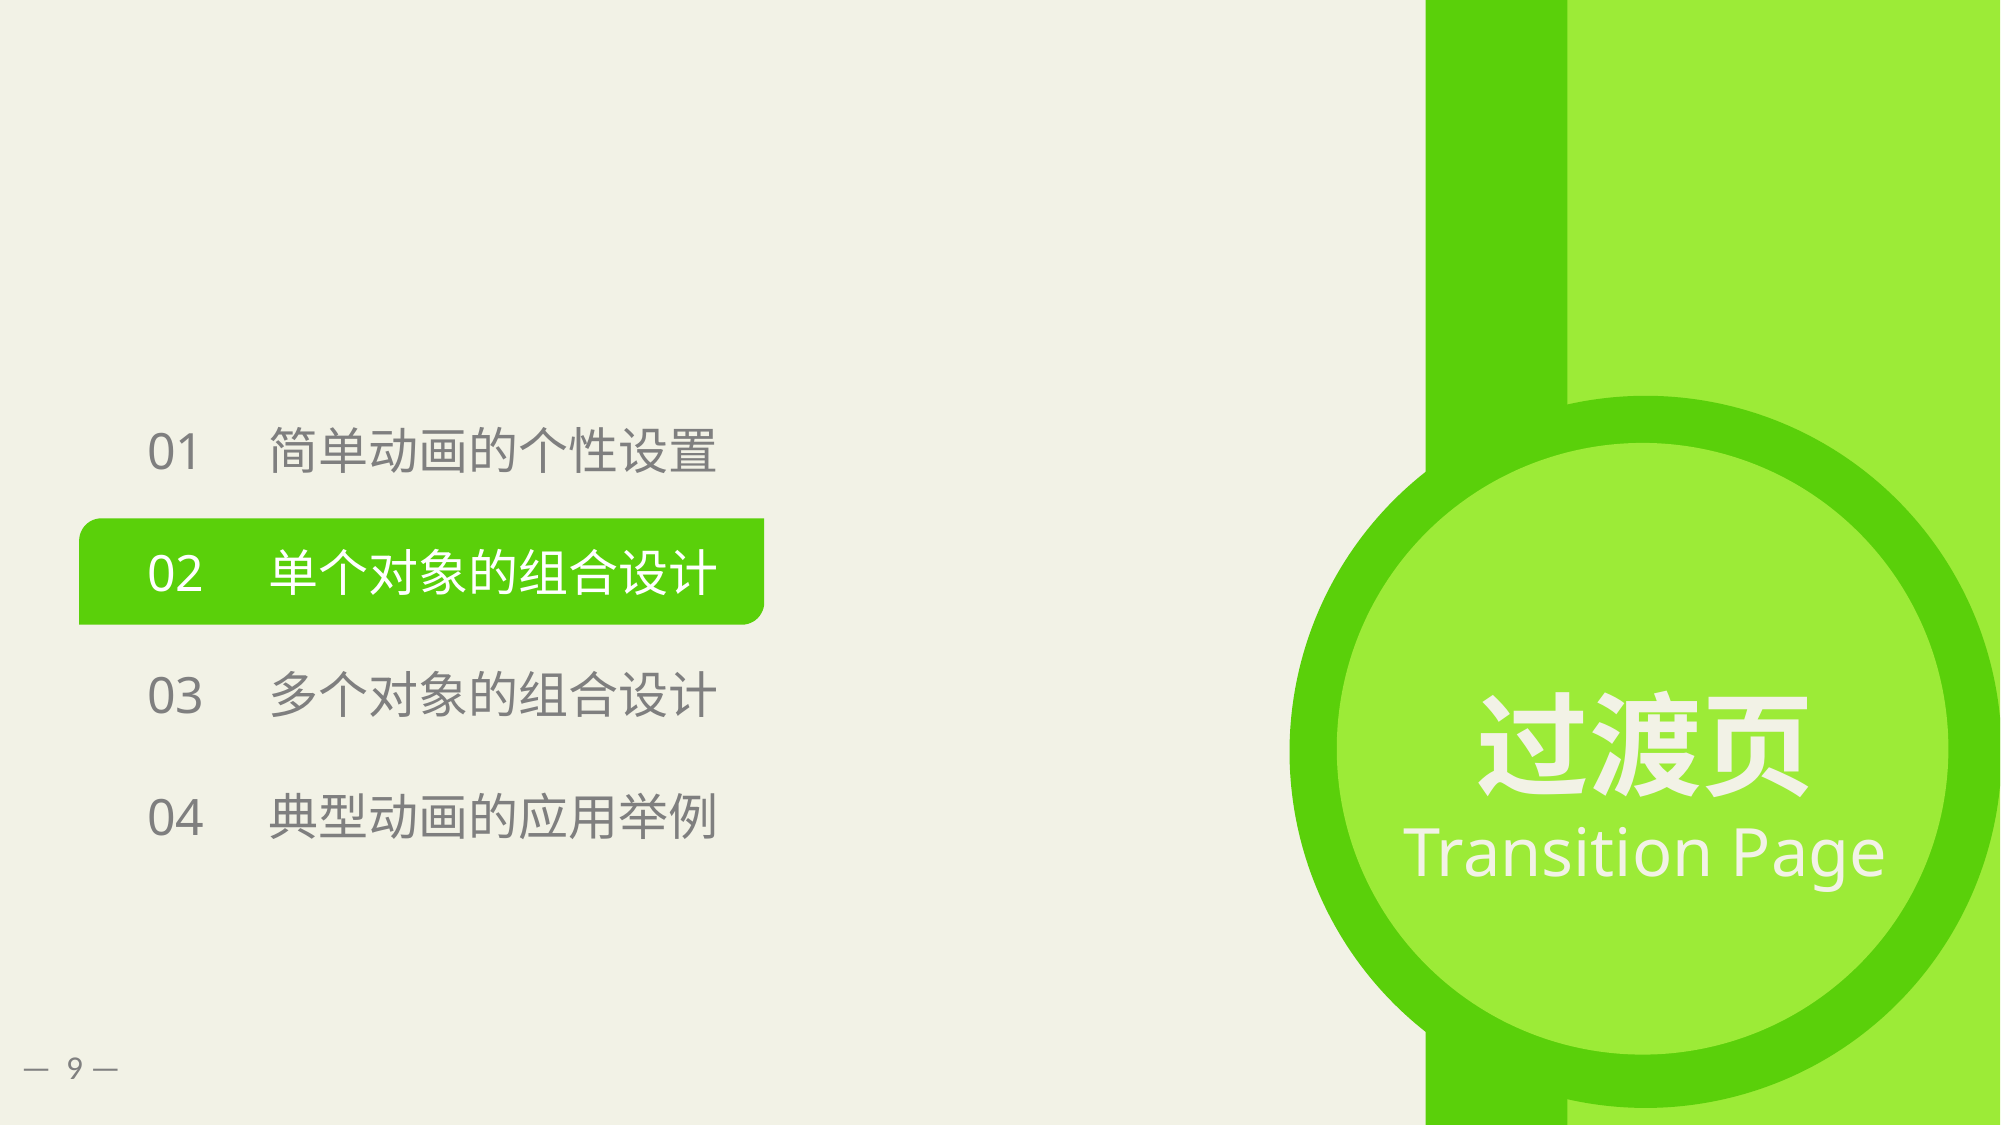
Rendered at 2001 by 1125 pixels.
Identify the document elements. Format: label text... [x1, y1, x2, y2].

text_box [79, 518, 765, 625]
text_box 02 单个对象的组合设计 [147, 541, 777, 602]
